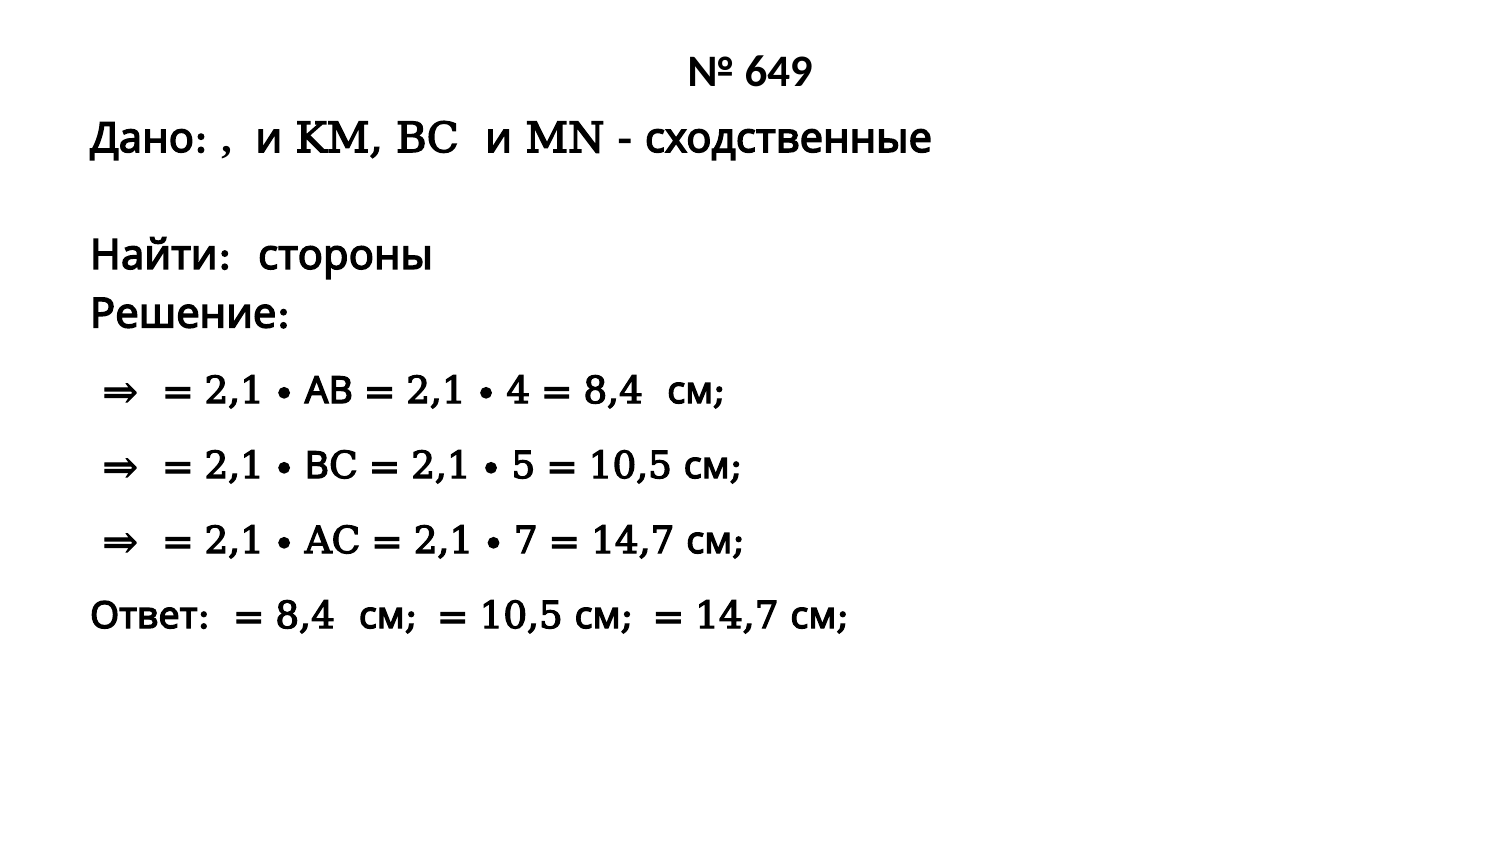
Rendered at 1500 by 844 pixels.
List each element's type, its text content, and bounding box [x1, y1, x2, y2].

title № 649 [75, 33, 1425, 103]
